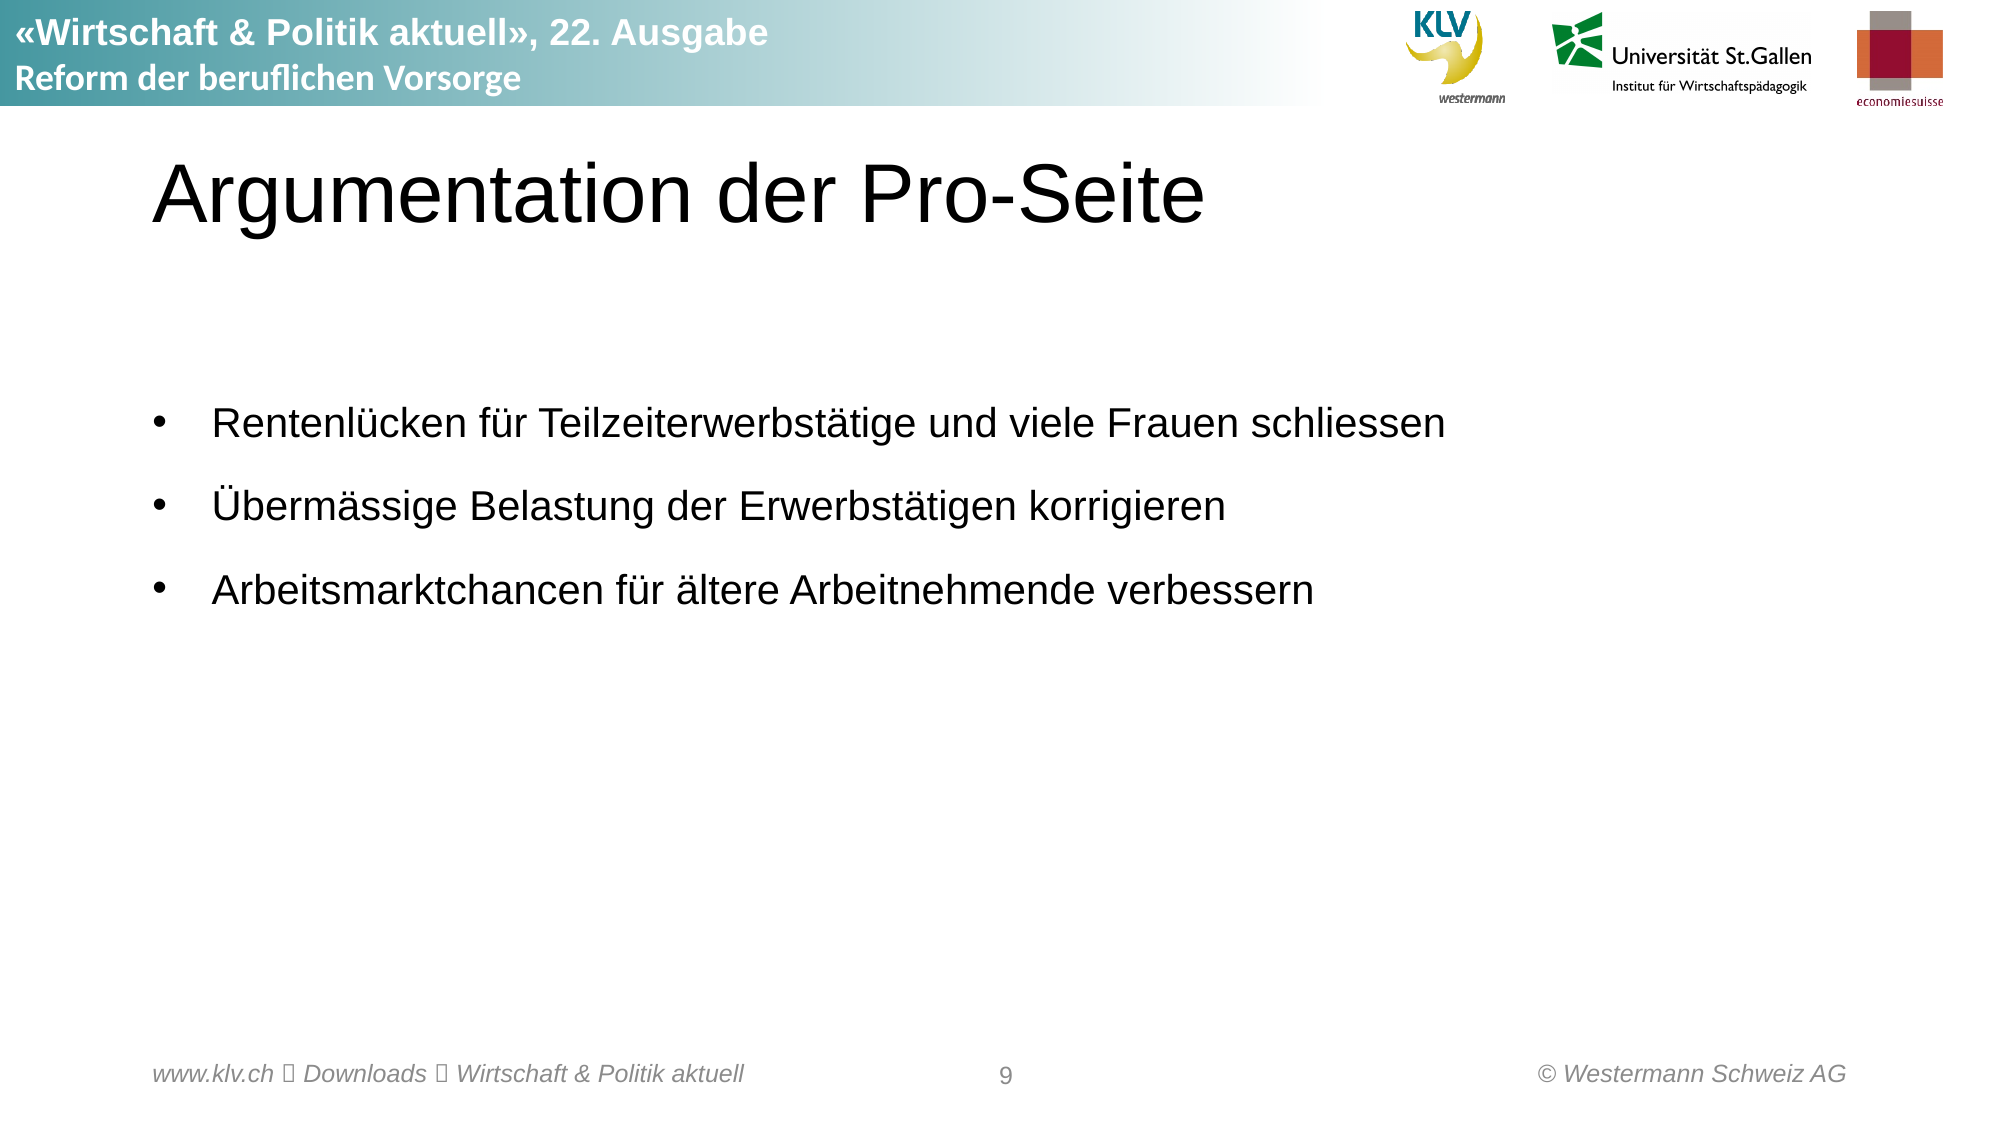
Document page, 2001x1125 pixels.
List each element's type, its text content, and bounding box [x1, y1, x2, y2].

text_box © Westermann Schweiz AG [1204, 1042, 1863, 1103]
picture [1857, 11, 1943, 106]
title Argumentation der Pro-Seite [137, 92, 1863, 299]
picture [1552, 12, 1811, 92]
picture [1406, 11, 1505, 92]
slide_number 9 [812, 1044, 1200, 1105]
slide_number www.klv.ch  Downloads  Wirtschaft & Politik aktuell [137, 1042, 813, 1103]
text_box Rentenlücken für Teilzeiterwerbstätige und viele Frauen schliessen Übermässige Belastung der Erwerbstätigen korrigieren Arbeitsmarktchancen für ältere Arbeitnehmende verbessern [137, 314, 1915, 714]
